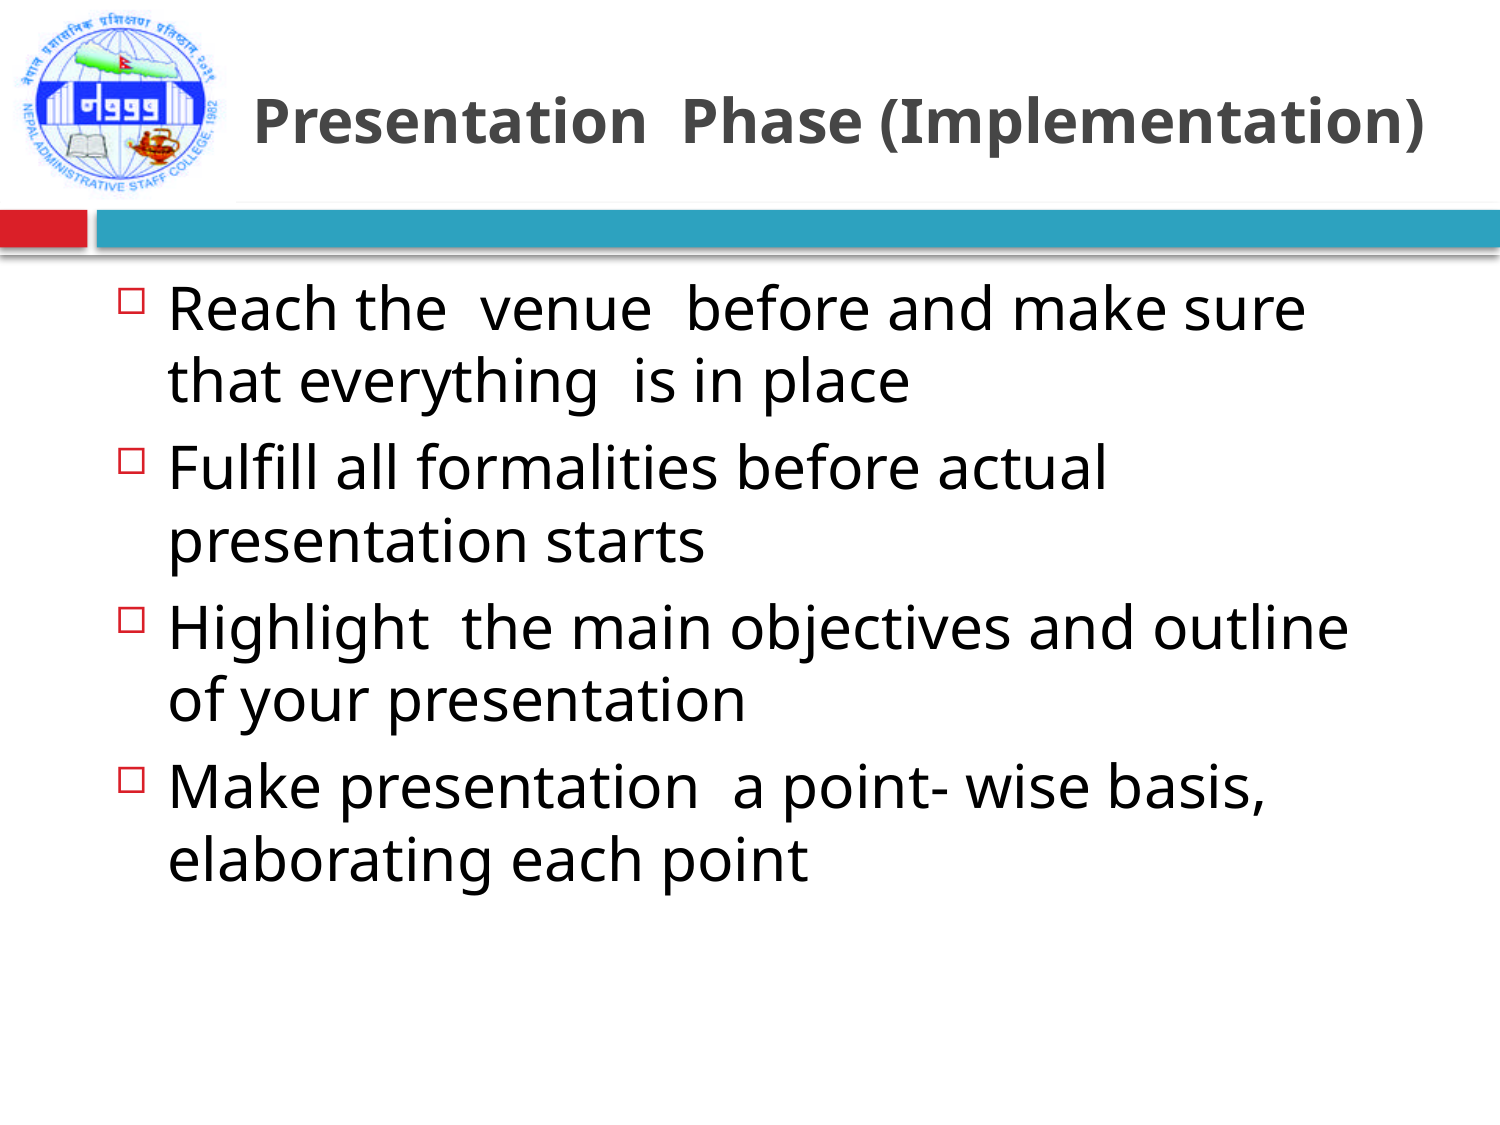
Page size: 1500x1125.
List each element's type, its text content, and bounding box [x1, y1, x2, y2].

title Presentation Phase (Implementation) [237, 37, 1471, 200]
picture [1, 0, 236, 208]
list Reach the venue before and make sure that everything is in place Fulfill all formalities before actual presentation starts Highlight the main objectives and outline of your presentation Make presentation a point- wise basis, elaborating each point [100, 262, 1438, 1000]
